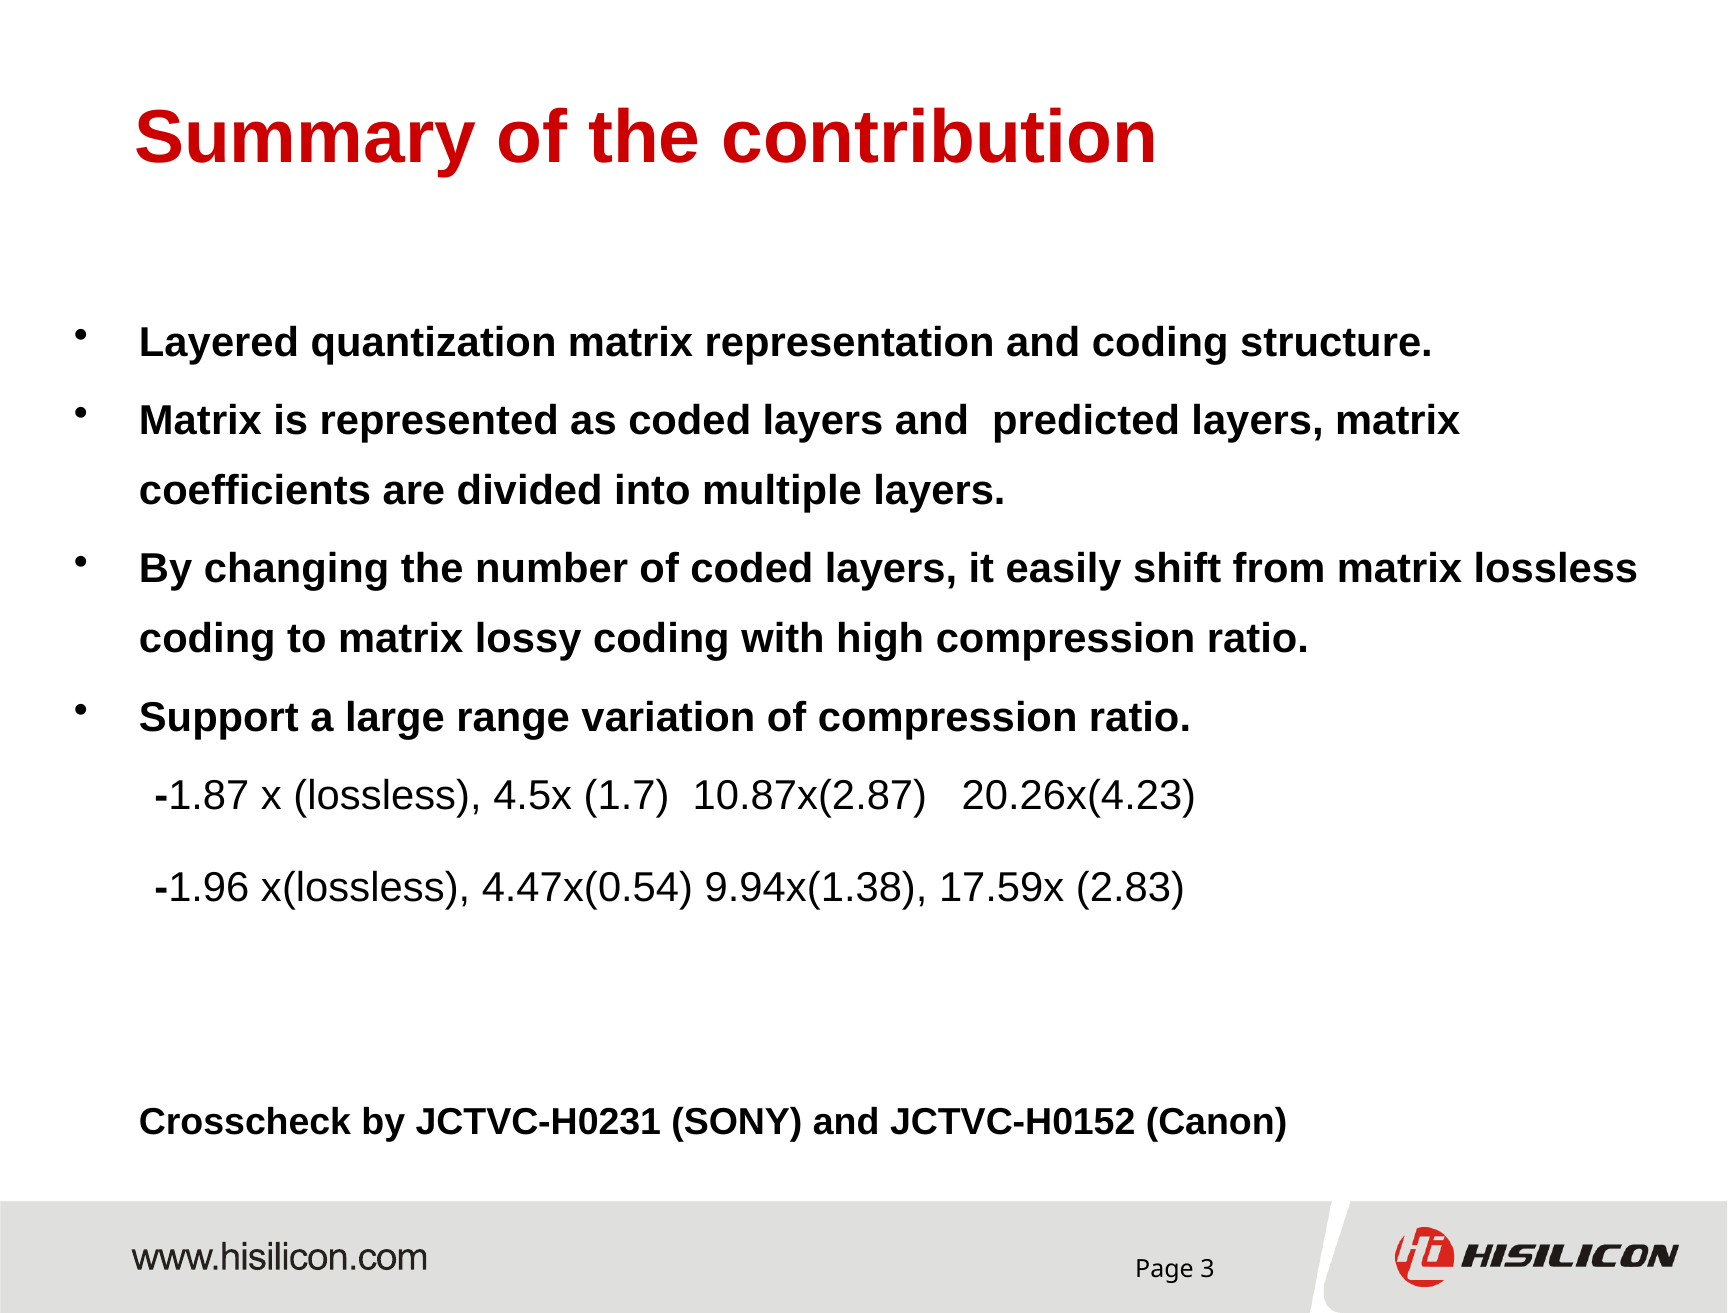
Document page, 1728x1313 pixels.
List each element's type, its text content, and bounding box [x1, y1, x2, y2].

slide_number Page 3 [1135, 1224, 1338, 1313]
title Summary of the contribution [119, 52, 1663, 214]
text_box Crosscheck by JCTVC-H0231 (SONY) and JCTVC-H0152 (Canon) [124, 1089, 1303, 1150]
text_box Layered quantization matrix representation and coding structure. Matrix is represented as coded layers and predicted layers, matrix coefficients are divided into multiple layers. By changing the number of coded layers, it easily shift from matrix lossless coding to matrix lossy coding with high compression ratio. Support a large range variation of compression ratio. -1.87 x (lossless), 4.5x (1.7) 10.87x(2.87) 20.26x(4.23) -1.96 x(lossless), 4.47x(0.54) 9.94x(1.38), 17.59x (2.83) [58, 287, 1669, 1137]
picture [0, 1201, 1728, 1313]
